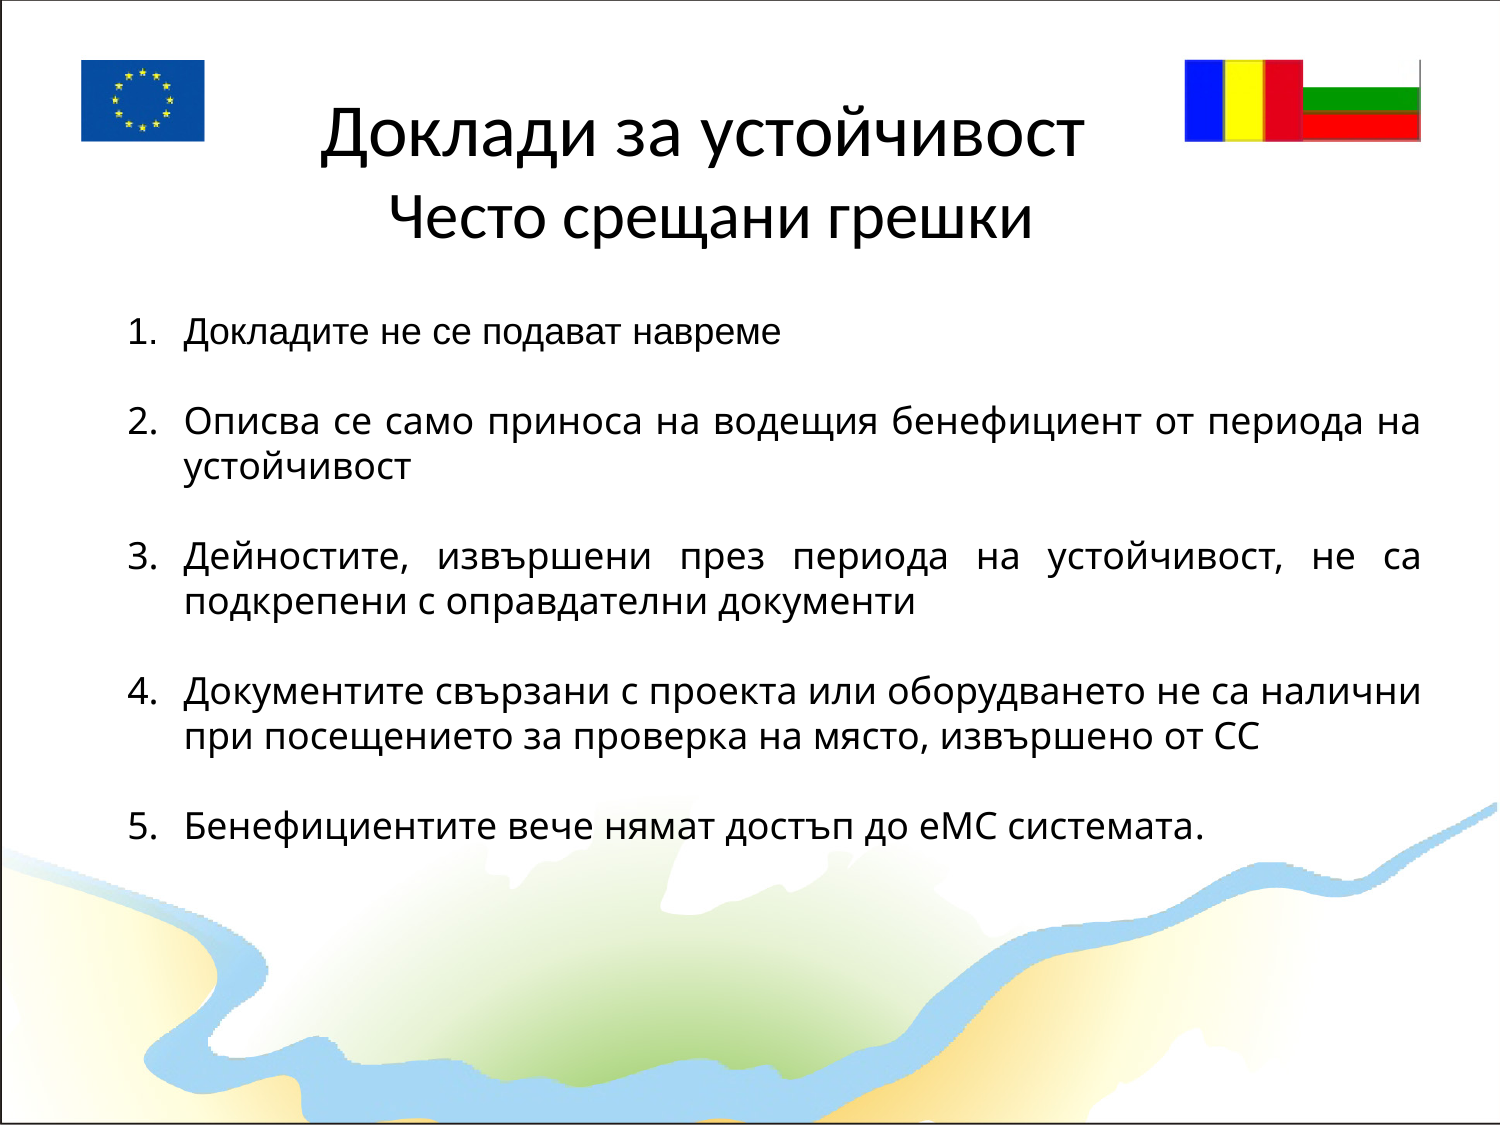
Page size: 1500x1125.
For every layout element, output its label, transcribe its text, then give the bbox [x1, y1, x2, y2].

title Доклади за устойчивост Често срещани грешки [36, 136, 1388, 197]
picture [0, 0, 1500, 1125]
text_box Докладите не се подават навреме Описва се само приноса на водещия бенефициент от периода на устойчивост Дейностите, извършени през периода на устойчивост, не са подкрепени с оправдателни документи Документите свързани с проекта или оборудването не са налични при посещението за проверка на място, извършено от СС Бенефициентите вече нямат достъп до eМС системата. [112, 299, 1438, 1035]
